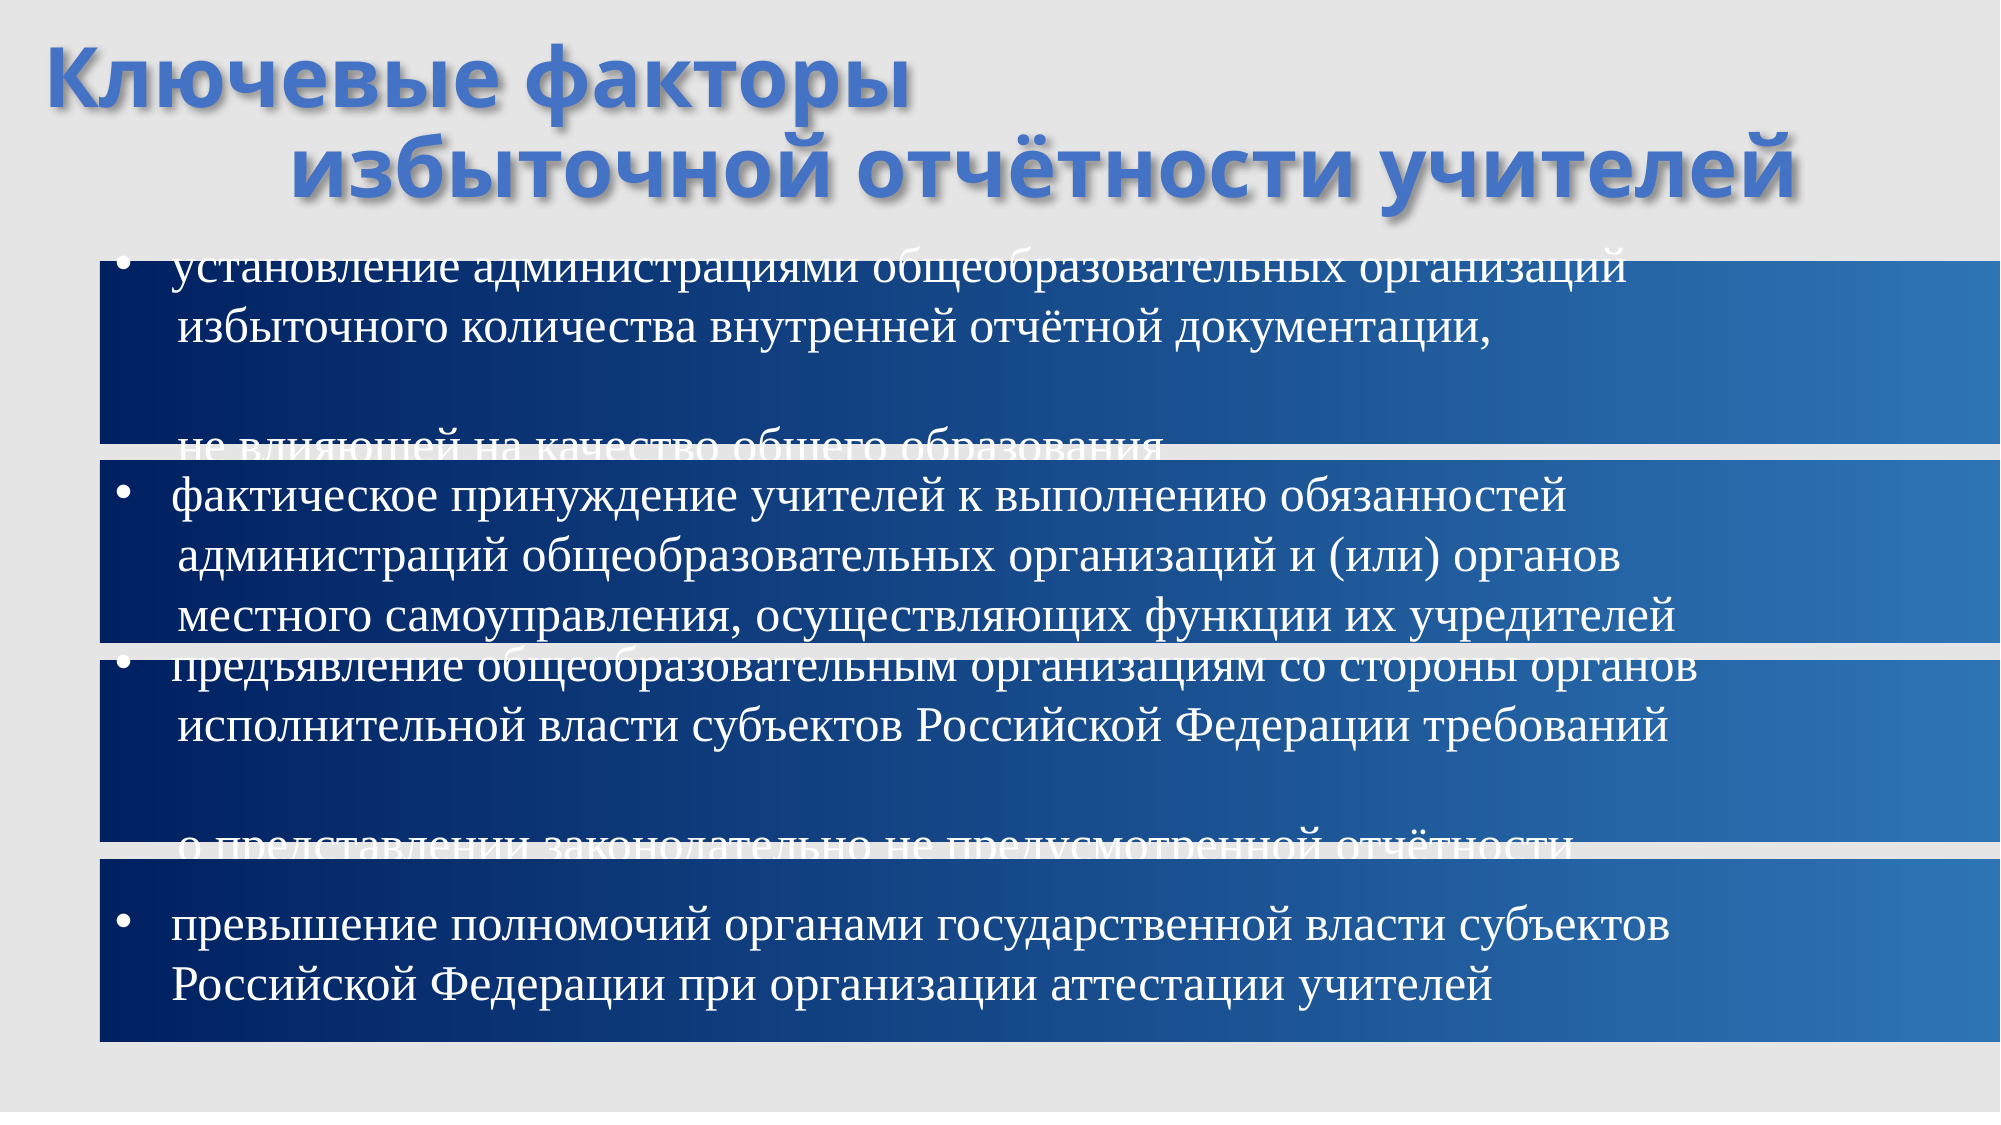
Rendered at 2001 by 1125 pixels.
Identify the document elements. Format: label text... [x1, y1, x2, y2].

text_box превышение полномочий органами государственной власти субъектов Российской Федерации при организации аттестации учителей [99, 859, 2000, 1042]
title Ключевые факторы избыточной отчётности учителей [18, 28, 1984, 229]
text_box предъявление общеобразовательным организациям со стороны органов исполнительной власти субъектов Российской Федерации требований о представлении законодательно не предусмотренной отчётности [99, 659, 2000, 843]
text_box фактическое принуждение учителей к выполнению обязанностей администраций общеобразовательных организаций и (или) органов местного самоуправления, осуществляющих функции их учредителей [99, 460, 2000, 643]
text_box [0, 0, 2000, 1112]
text_box установление администрациями общеобразовательных организаций избыточного количества внутренней отчётной документации, не влияющей на качество общего образования [99, 261, 2000, 444]
